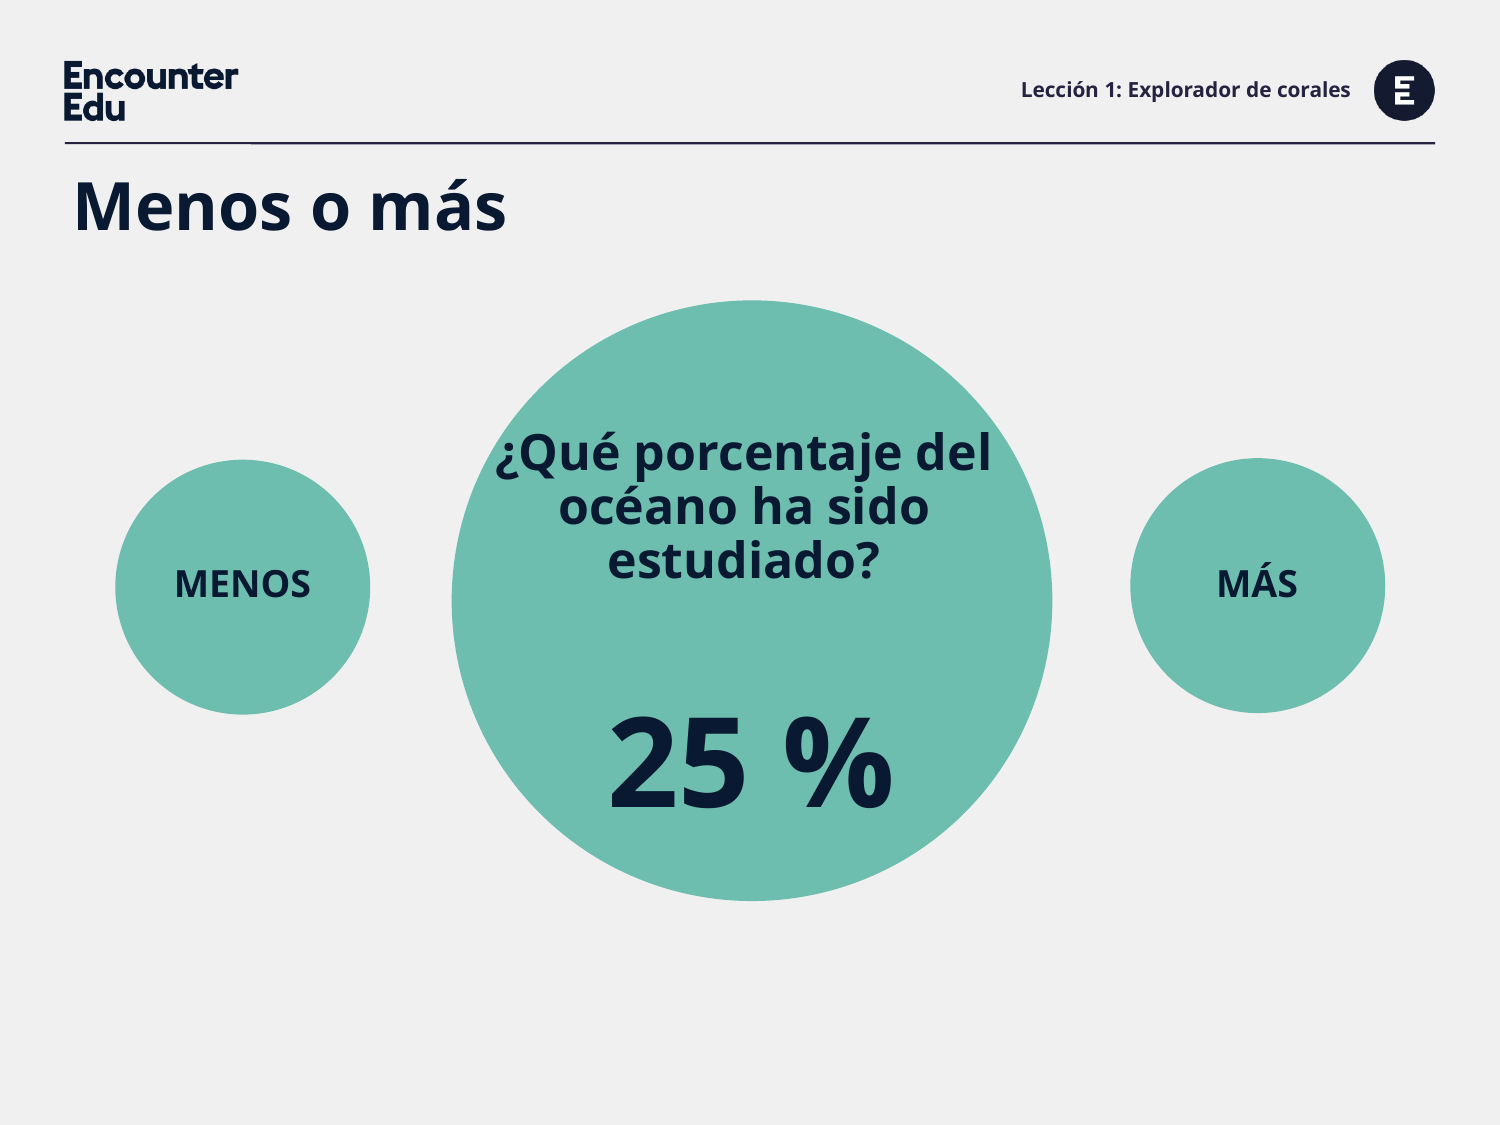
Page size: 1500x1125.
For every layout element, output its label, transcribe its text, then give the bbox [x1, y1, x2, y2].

list ¿Qué porcentaje del océano ha sido estudiado? [482, 419, 1006, 602]
list MENOS [64, 515, 421, 656]
picture [1372, 58, 1436, 122]
title Lección 1: Explorador de corales [749, 67, 1359, 114]
text_box Menos o más [64, 156, 587, 252]
text_box MÁS [1079, 516, 1435, 655]
list 25 % [482, 691, 1021, 874]
picture [60, 59, 243, 122]
